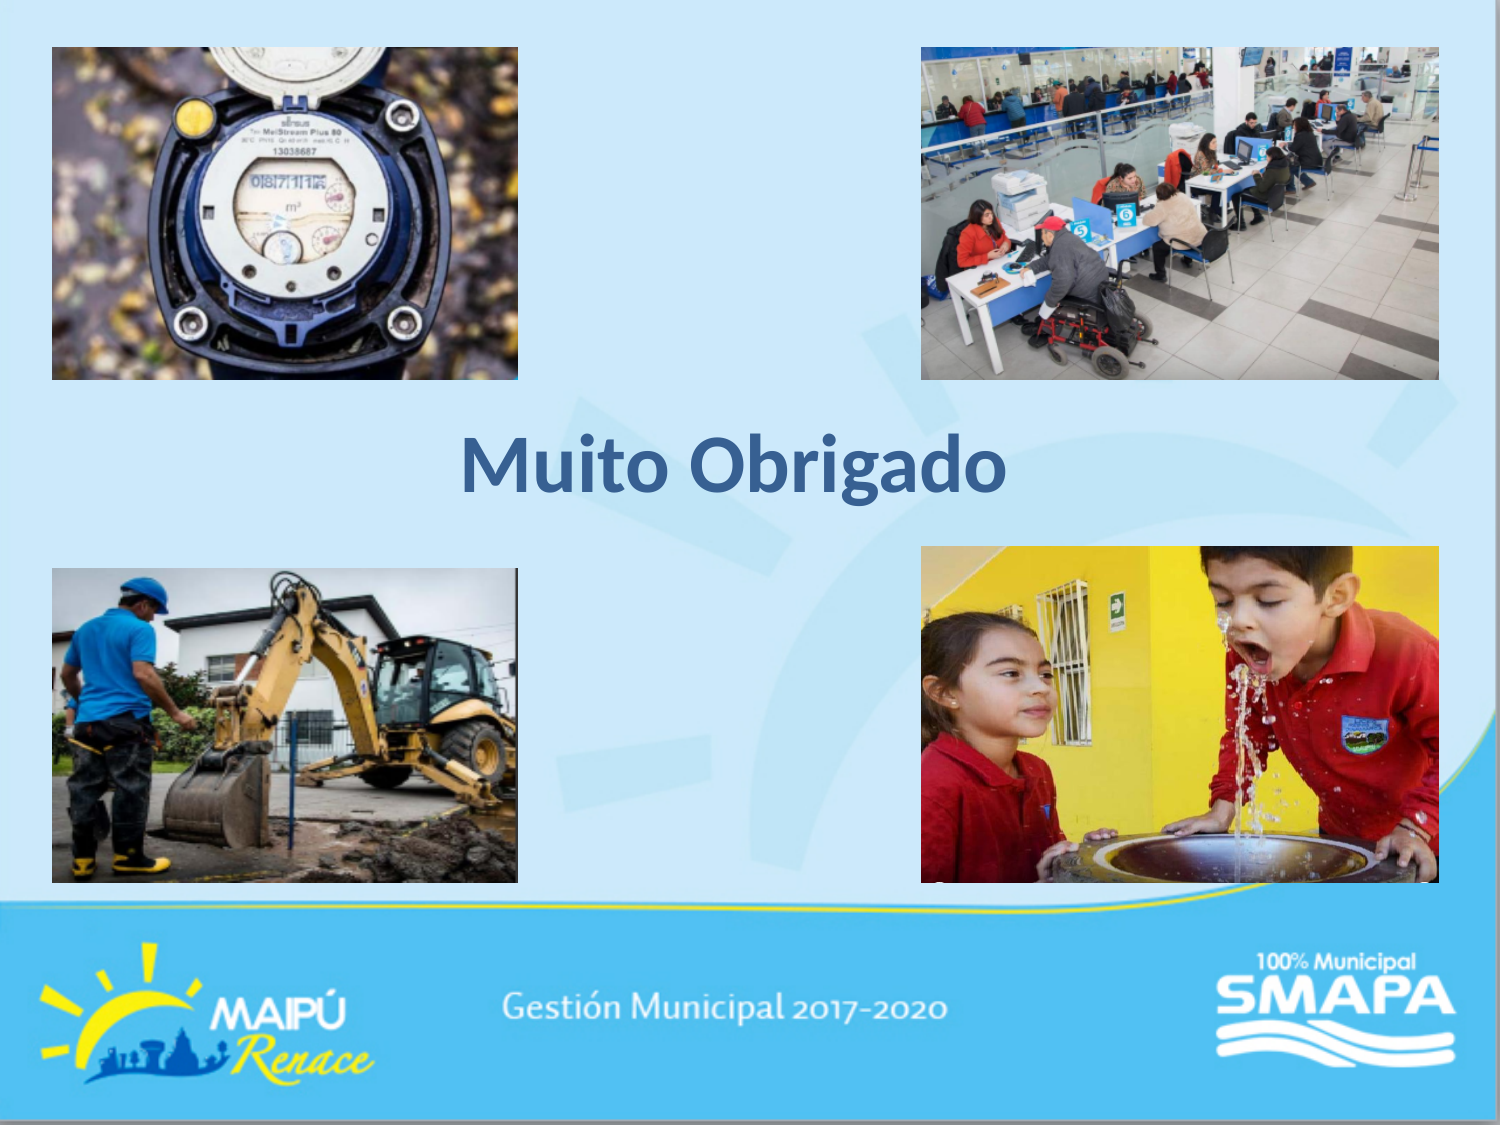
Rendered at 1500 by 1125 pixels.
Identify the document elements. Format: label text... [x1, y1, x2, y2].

text_box Muito Obrigado [408, 401, 1061, 567]
picture [0, 0, 1500, 1125]
